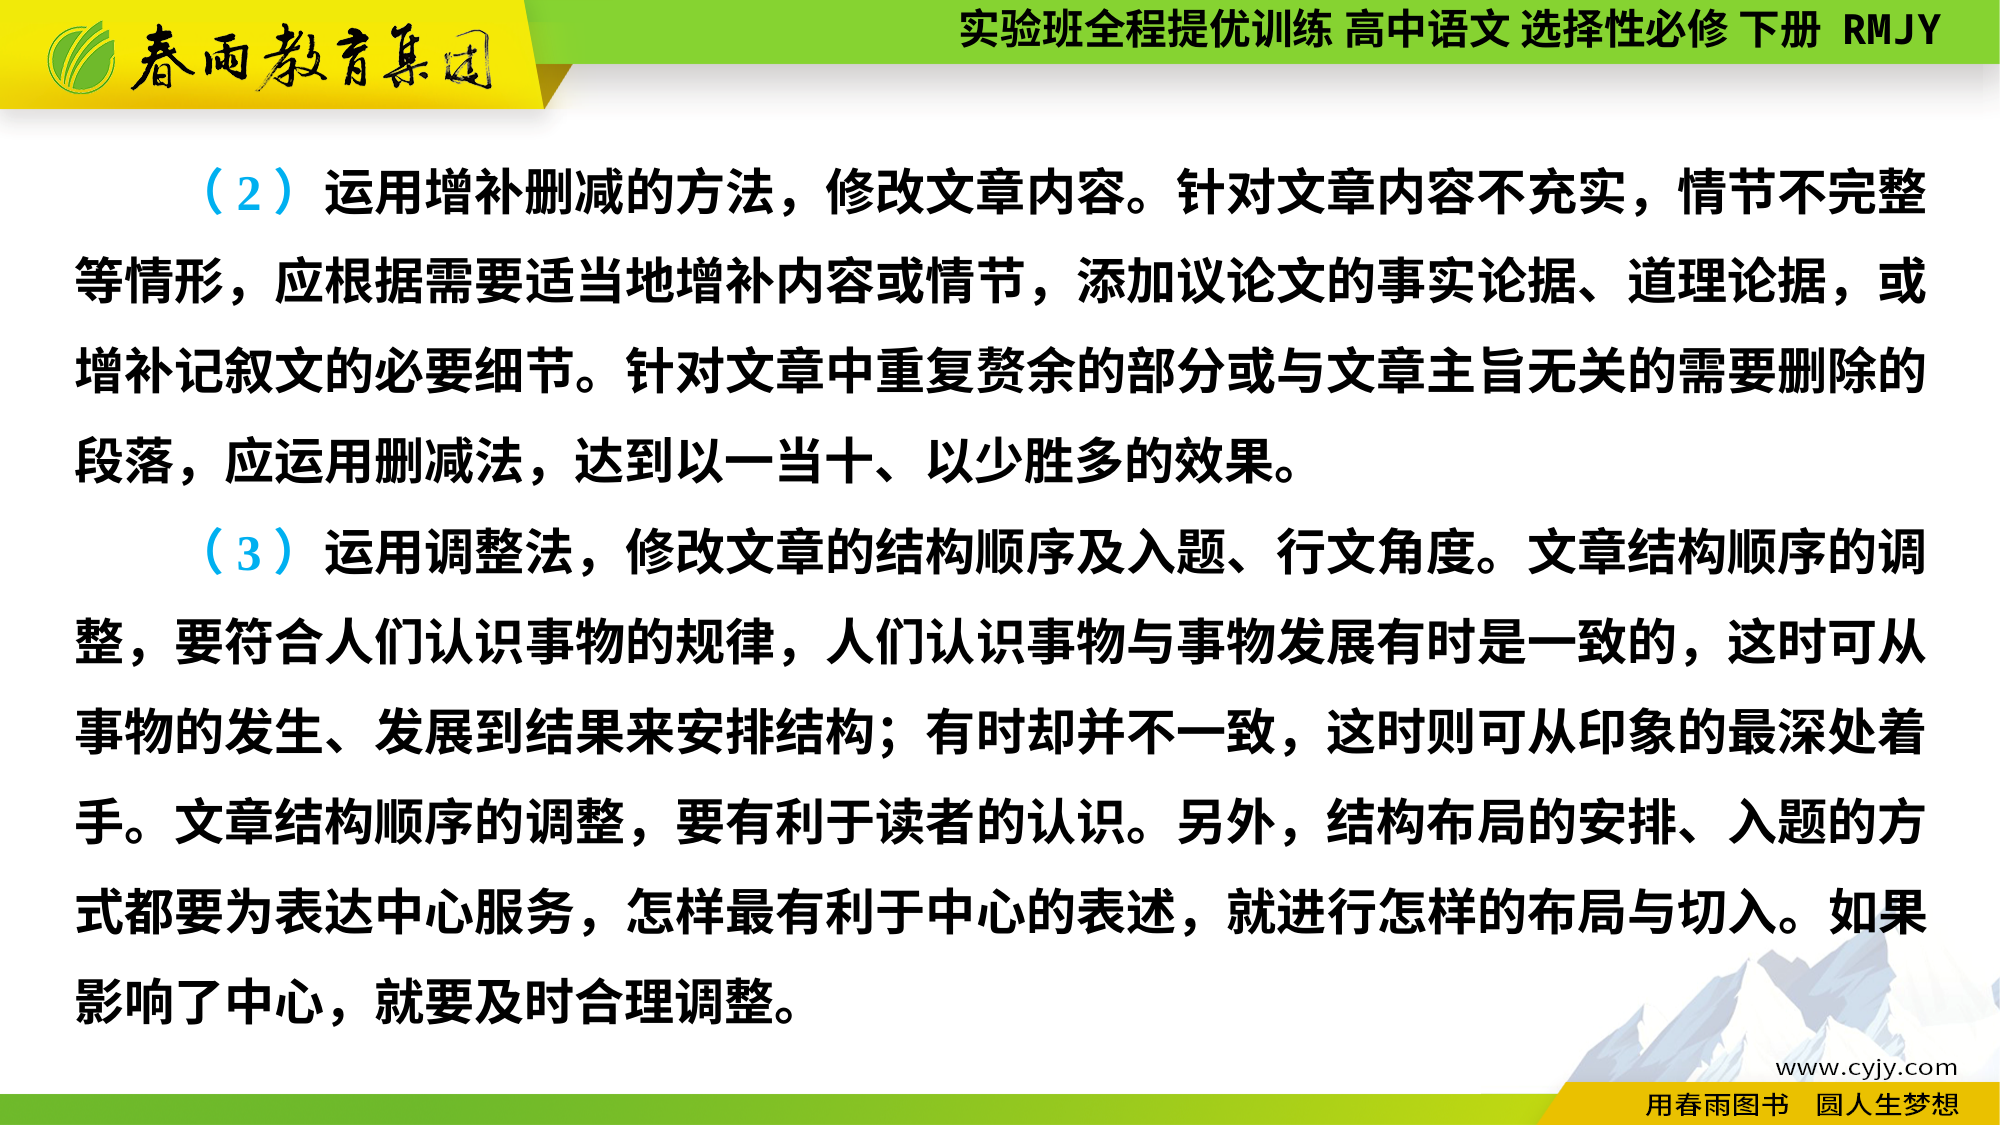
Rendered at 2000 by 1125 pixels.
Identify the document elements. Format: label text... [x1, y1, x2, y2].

list （2）运用增补删减的方法，修改文章内容。针对文章内容不充实，情节不完整等情形，应根据需要适当地增补内容或情节，添加议论文的事实论据、道理论据，或增补记叙文的必要细节。针对文章中重复赘余的部分或与文章主旨无关的需要删除的段落，应运用删减法，达到以一当十、以少胜多的效果。 （3）运用调整法，修改文章的结构顺序及入题、行文角度。文章结构顺序的调整，要符合人们认识事物的规律，人们认识事物与事物发展有时是一致的，这时可从事物的发生、发展到结果来安排结构；有时却并不一致，这时则可从印象的最深处着手。文章结构顺序的调整，要有利于读者的认识。另外，结构布局的安排、入题的方式都要为表达中心服务，怎样最有利于中心的表述，就进行怎样的布局与切入。如果影响了中心，就要及时合理调整。 [59, 122, 1944, 1047]
picture [0, 0, 2000, 1125]
